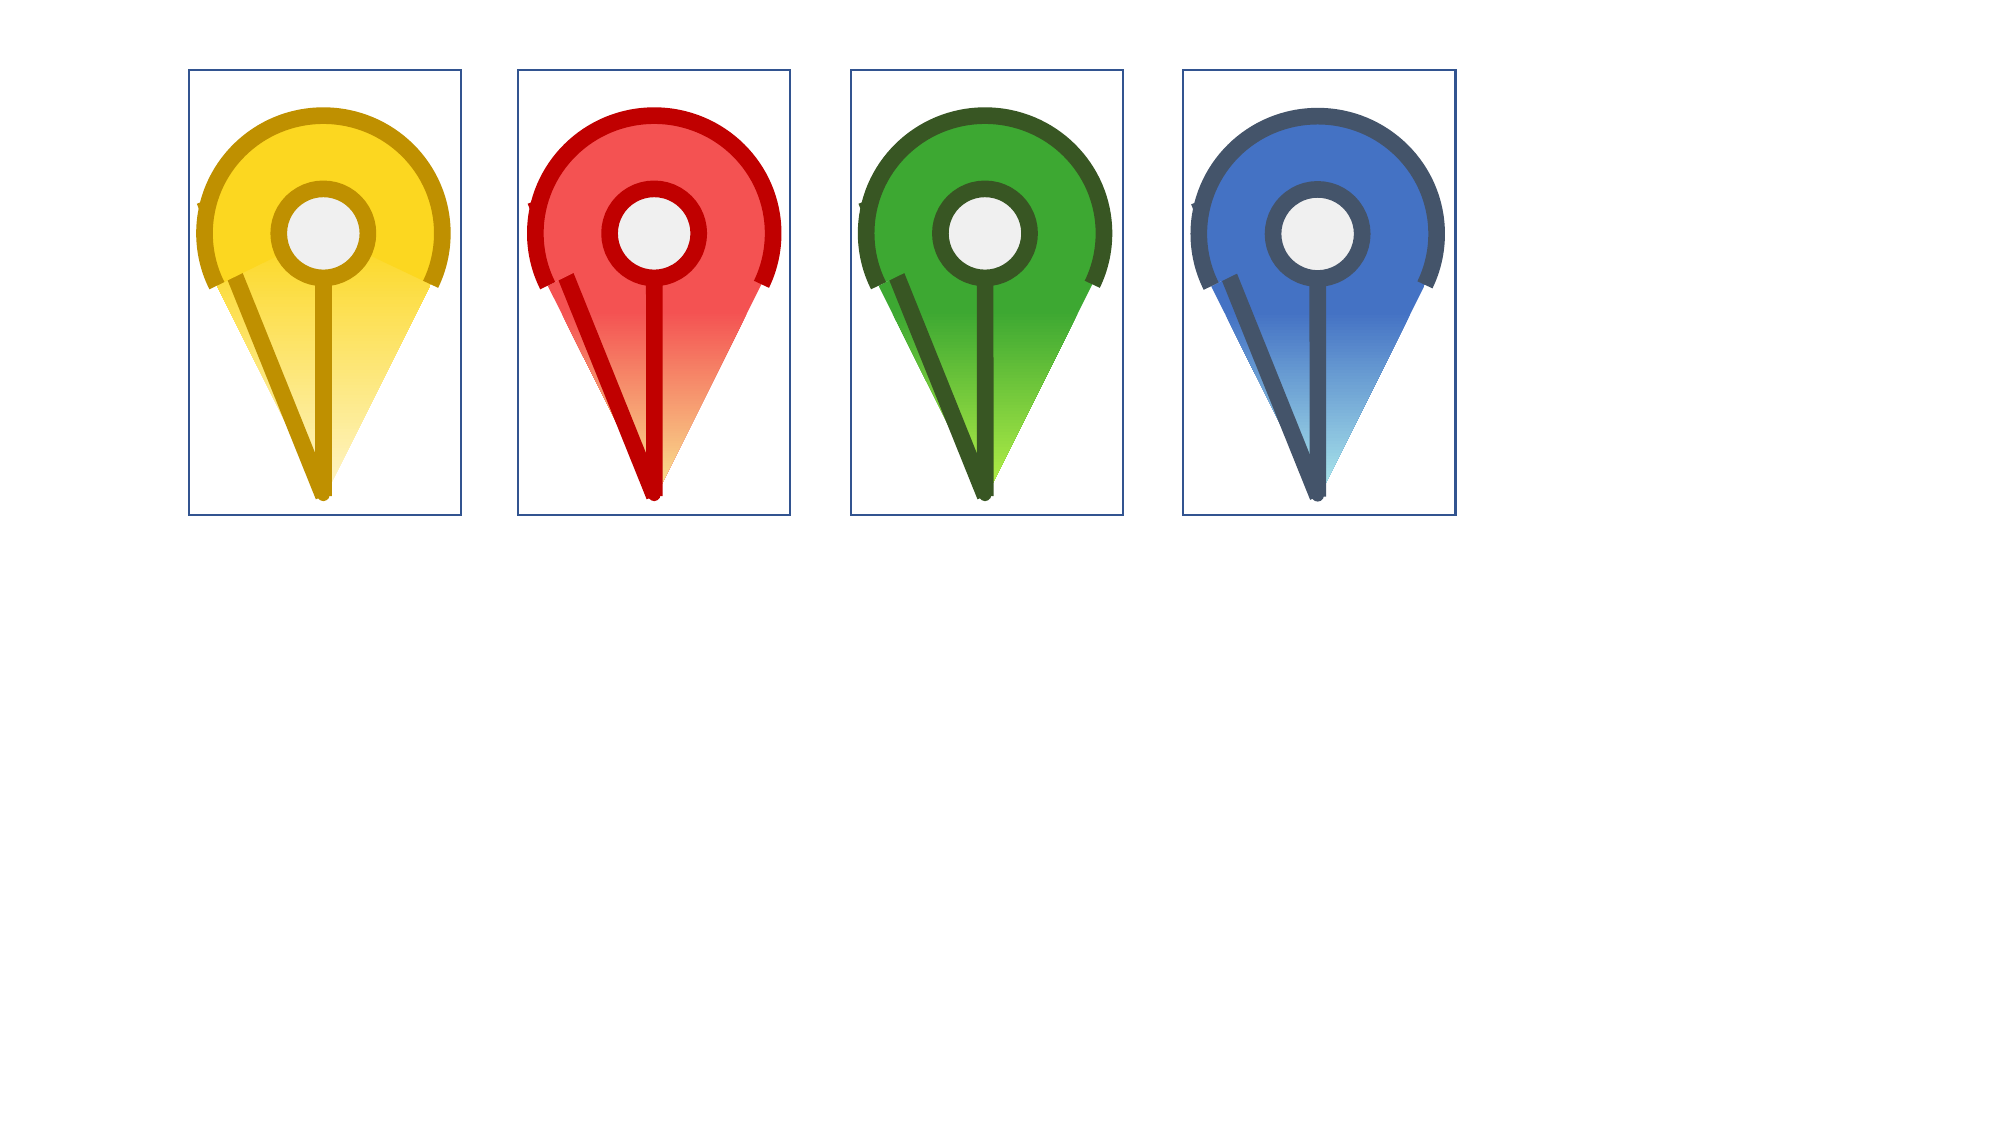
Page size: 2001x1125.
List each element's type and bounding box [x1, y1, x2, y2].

text_box [1182, 69, 1457, 516]
text_box [1198, 116, 1437, 499]
text_box [204, 115, 443, 499]
text_box [188, 69, 462, 516]
text_box [866, 115, 1105, 499]
text_box [850, 69, 1124, 516]
text_box [517, 69, 791, 516]
text_box [535, 115, 774, 499]
